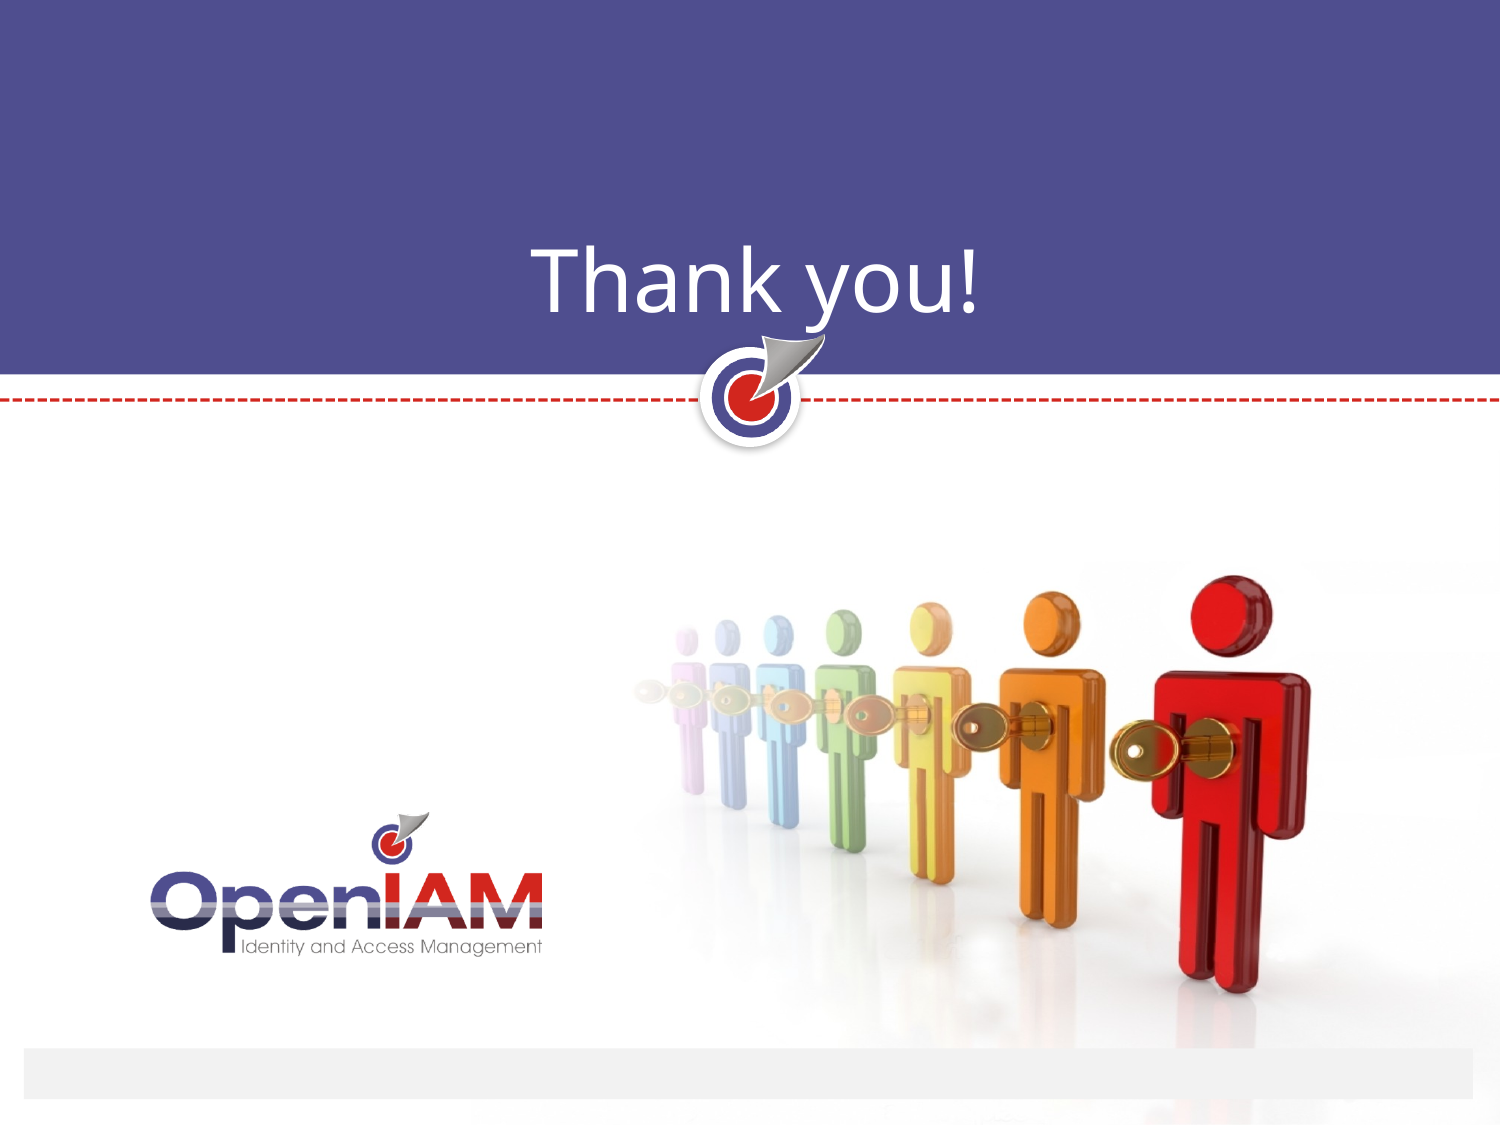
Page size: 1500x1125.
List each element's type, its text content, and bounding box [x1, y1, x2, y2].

picture [0, 338, 1500, 1125]
title Thank you! [118, 87, 1394, 338]
